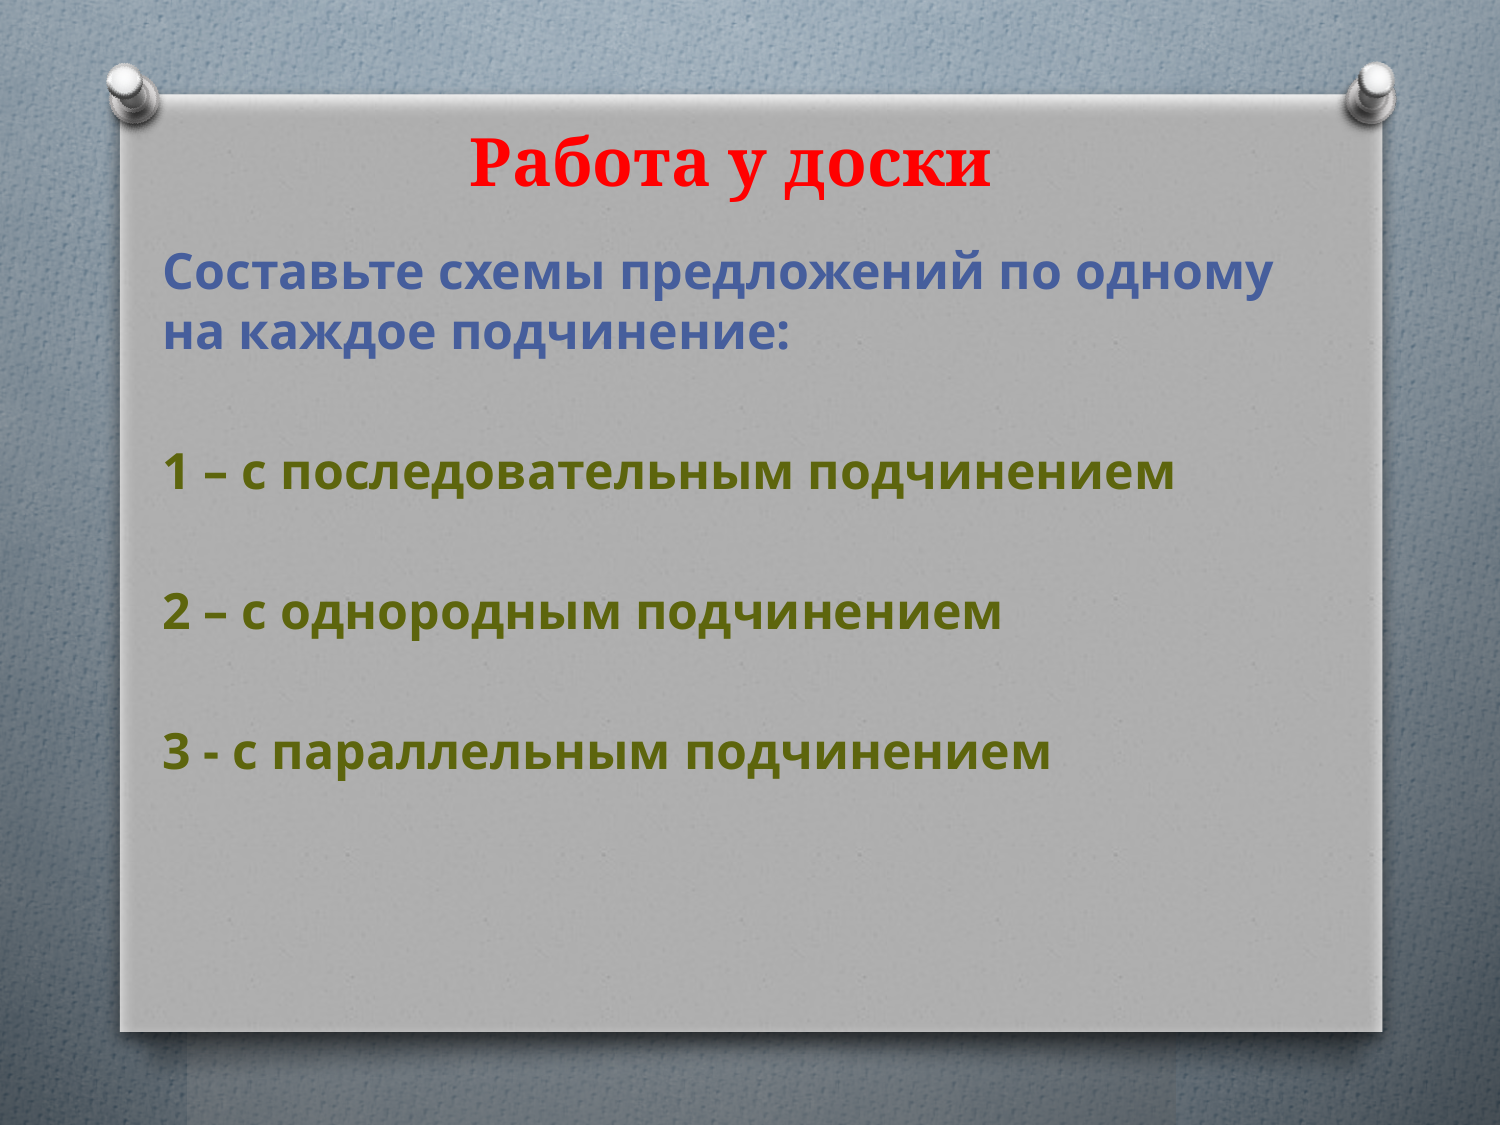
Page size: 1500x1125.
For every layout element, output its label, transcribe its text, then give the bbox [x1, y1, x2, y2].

title Работа у доски [159, 160, 1302, 231]
picture [1317, 35, 1439, 156]
picture [75, 29, 198, 153]
list Составьте схемы предложений по одному на каждое подчинение: 1 – с последовательным подчинением 2 – с однородным подчинением 3 - с параллельным подчинением [147, 231, 1365, 1035]
